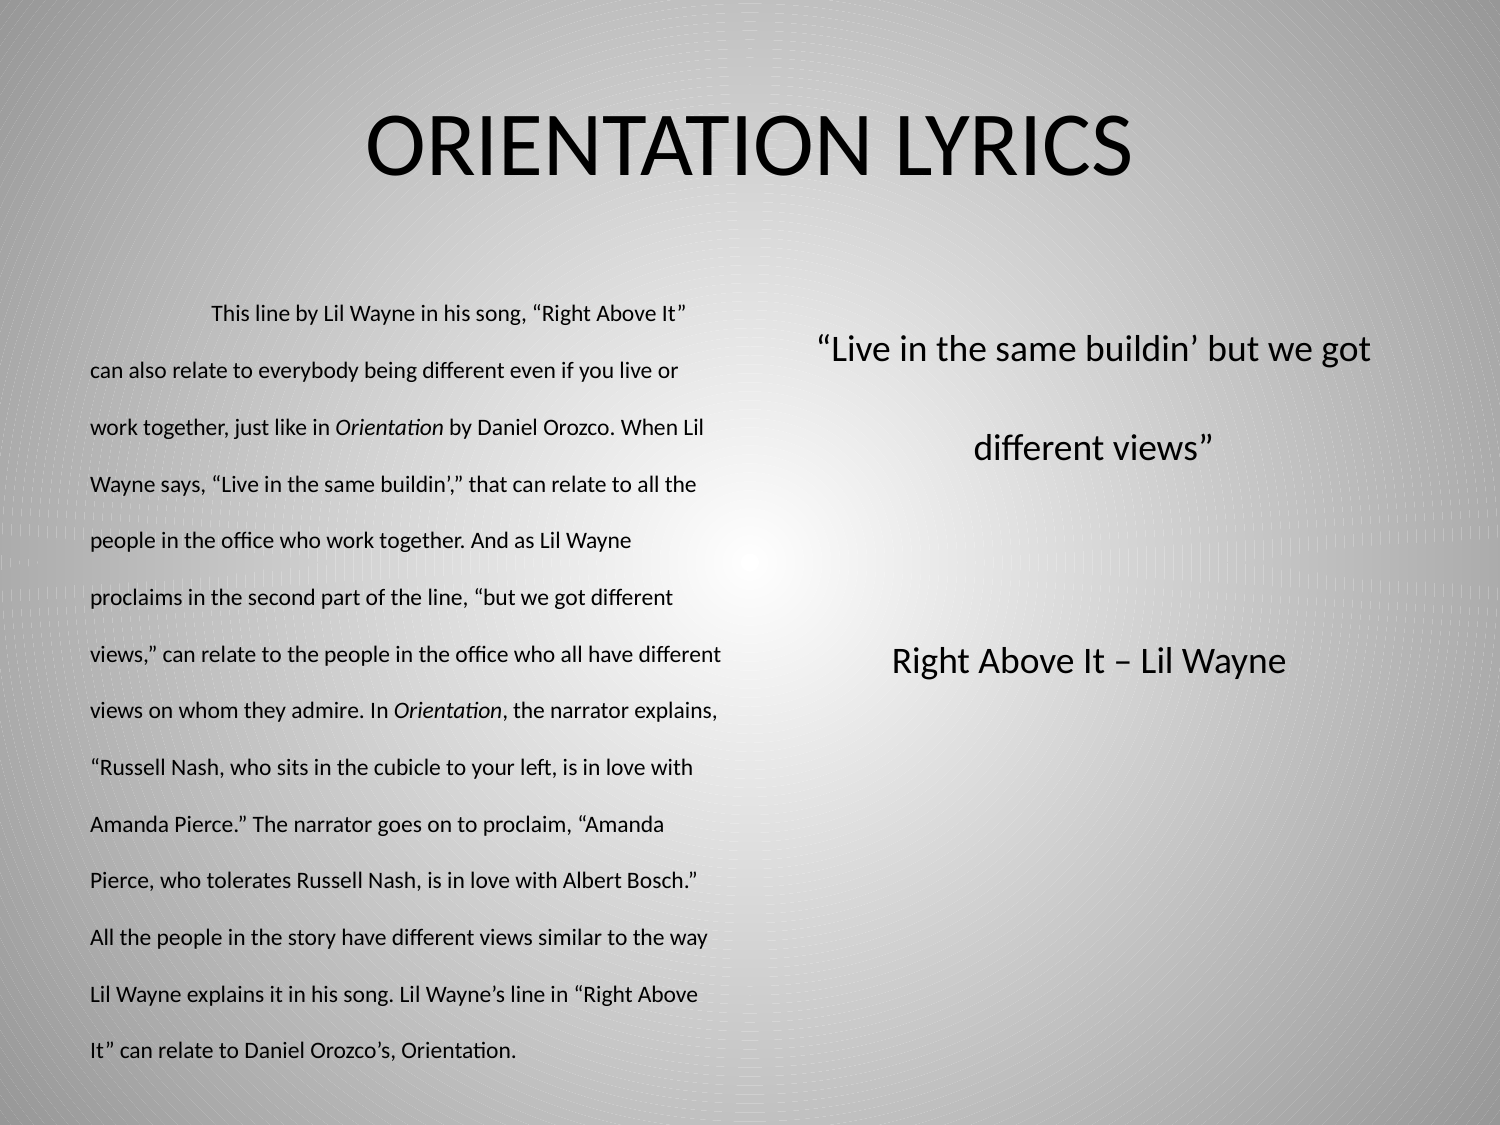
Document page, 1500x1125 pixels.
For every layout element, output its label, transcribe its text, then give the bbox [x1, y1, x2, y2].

list “Live in the same buildin’ but we got different views” Right Above It – Lil Wayne [762, 262, 1425, 1125]
title ORIENTATION LYRICS [75, 45, 1425, 233]
list This line by Lil Wayne in his song, “Right Above It” can also relate to everybody being different even if you live or work together, just like in Orientation by Daniel Orozco. When Lil Wayne says, “Live in the same buildin’,” that can relate to all the people in the office who work together. And as Lil Wayne proclaims in the second part of the line, “but we got different views,” can relate to the people in the office who all have different views on whom they admire. In Orientation, the narrator explains, “Russell Nash, who sits in the cubicle to your left, is in love with Amanda Pierce.” The narrator goes on to proclaim, “Amanda Pierce, who tolerates Russell Nash, is in love with Albert Bosch.” All the people in the story have different views similar to the way Lil Wayne explains it in his song. Lil Wayne’s line in “Right Above It” can relate to Daniel Orozco’s, Orientation. [75, 262, 738, 1125]
